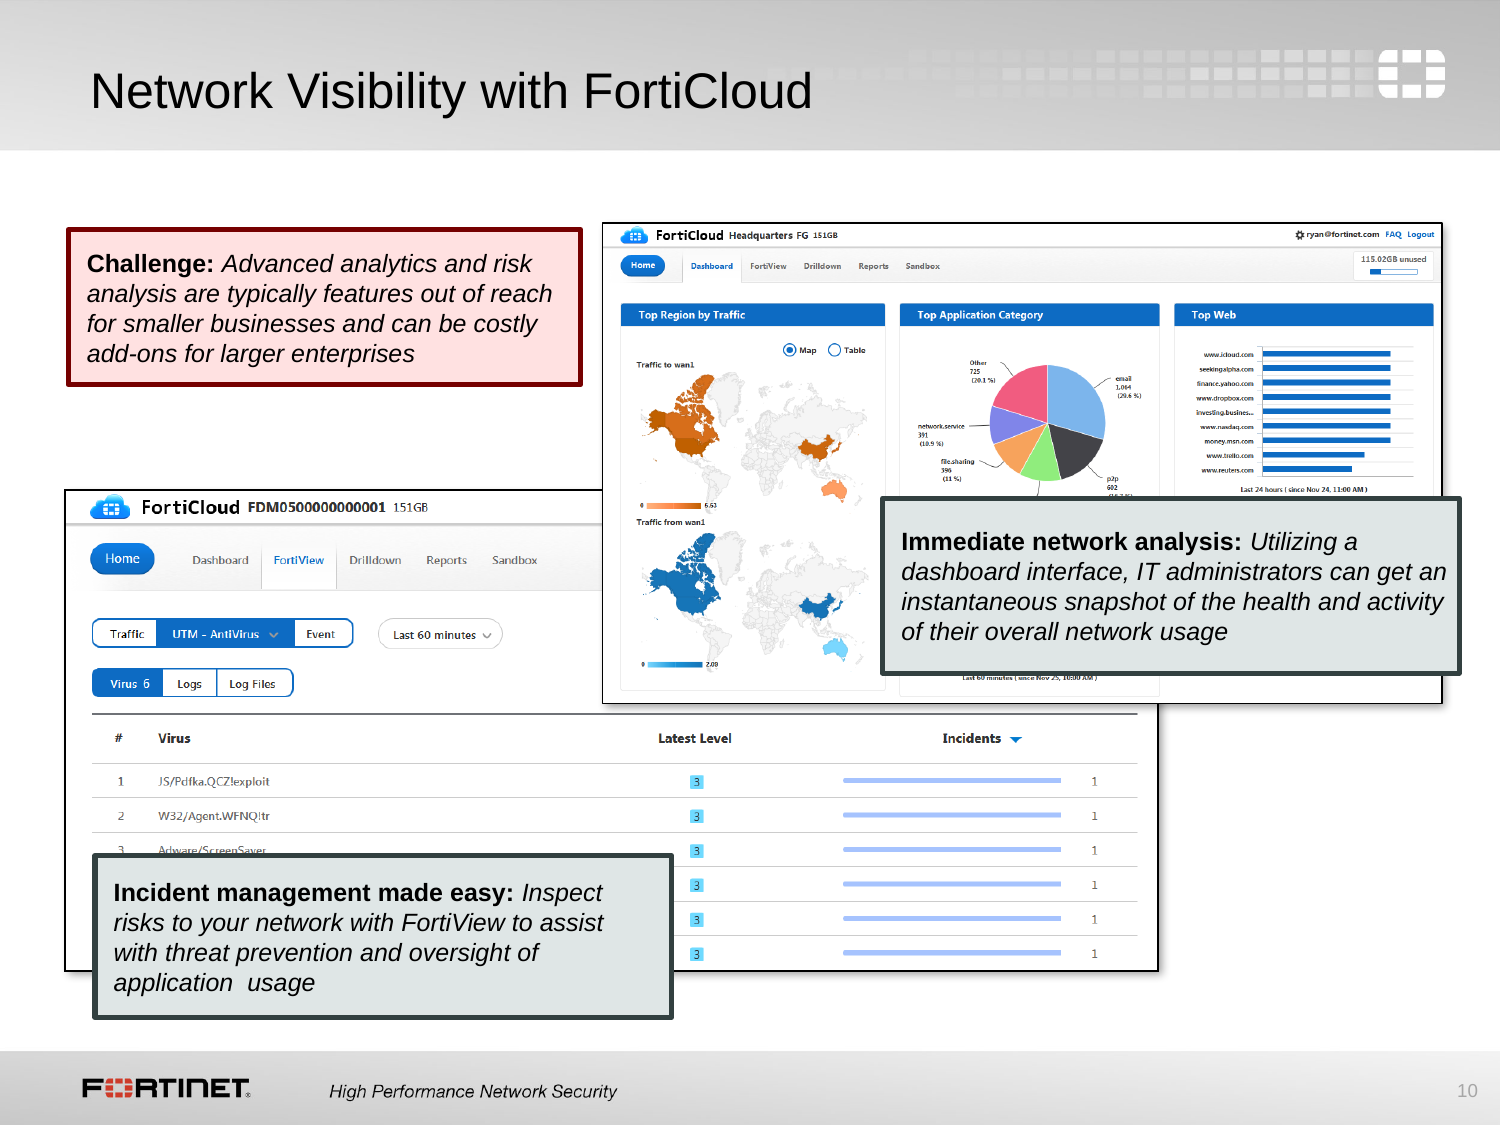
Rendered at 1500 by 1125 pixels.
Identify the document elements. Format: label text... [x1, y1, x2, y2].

title Network Visibility with FortiCloud [75, 45, 1425, 138]
text_box Challenge: Advanced analytics and risk analysis are typically features out of reach for smaller businesses and can be costly add-ons for larger enterprises [68, 229, 581, 385]
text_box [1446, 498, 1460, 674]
text_box Incident management made easy: Inspect risks to your network with FortiView to assist with threat prevention and oversight of application usage [94, 980, 672, 1018]
picture [0, 0, 1500, 1125]
